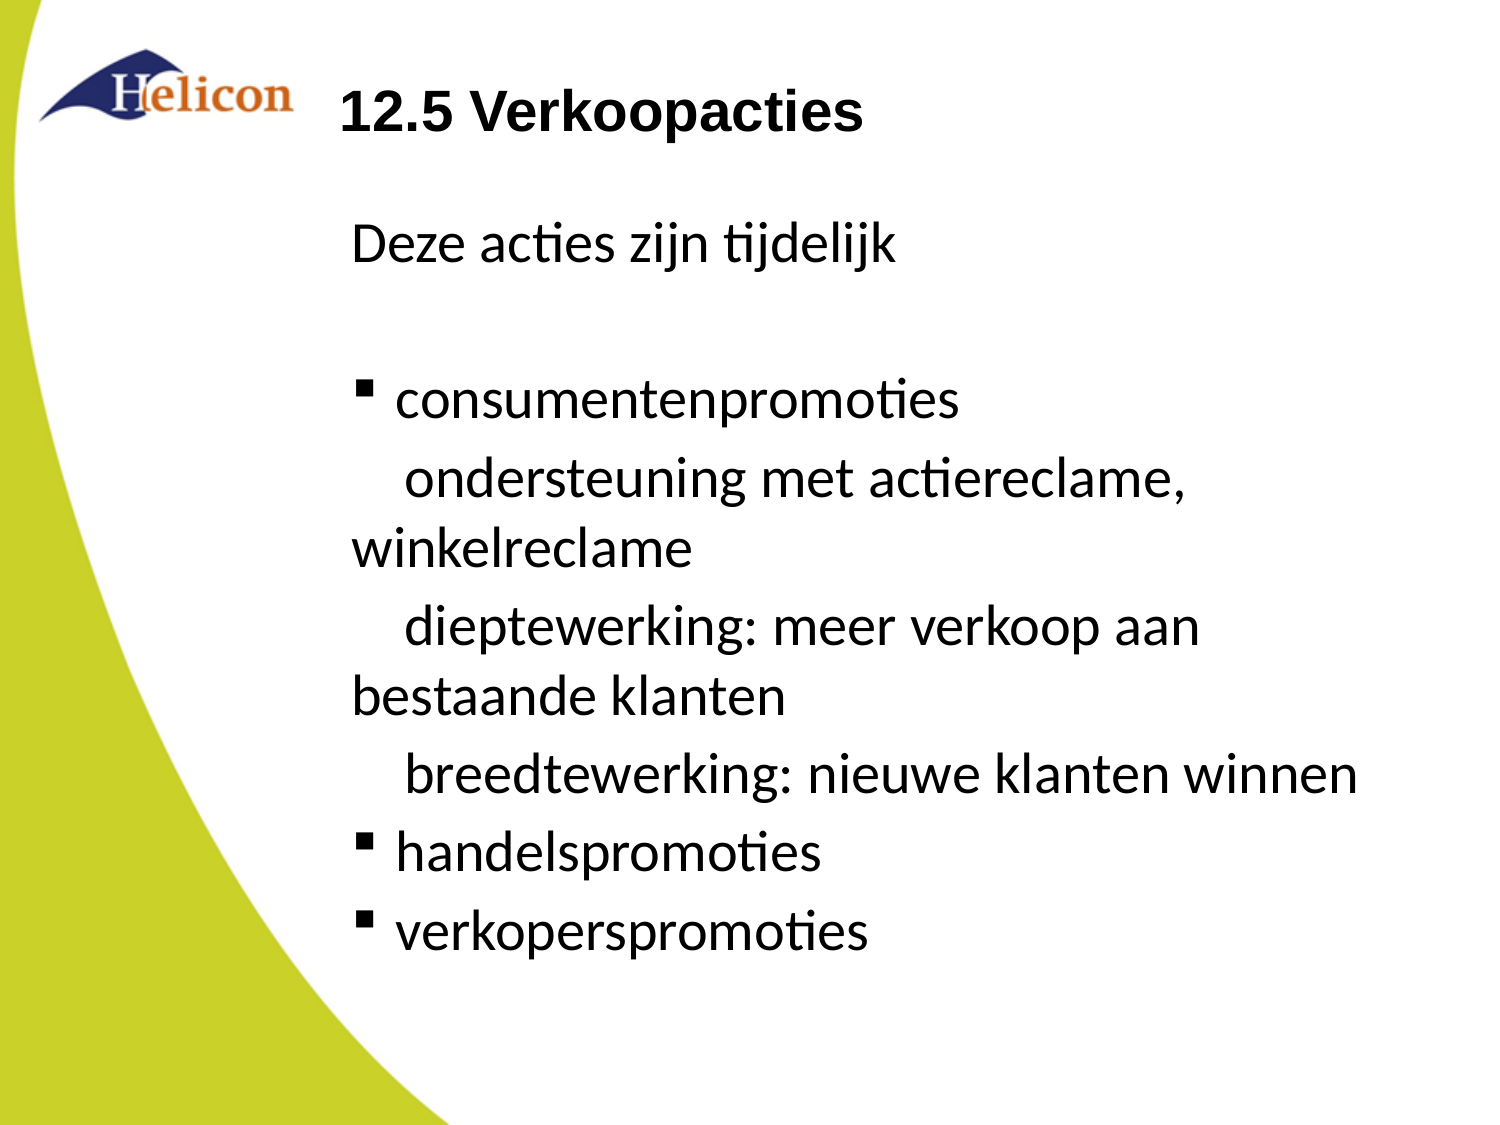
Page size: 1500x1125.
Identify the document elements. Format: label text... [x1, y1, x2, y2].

list Deze acties zijn tijdelijk consumentenpromoties ondersteuning met actiereclame, winkelreclame dieptewerking: meer verkoop aan bestaande klanten breedtewerking: nieuwe klanten winnen handelspromoties verkoperspromoties [336, 196, 1425, 1005]
picture [0, 0, 1500, 1125]
title 12.5 Verkoopacties [324, 54, 1415, 161]
